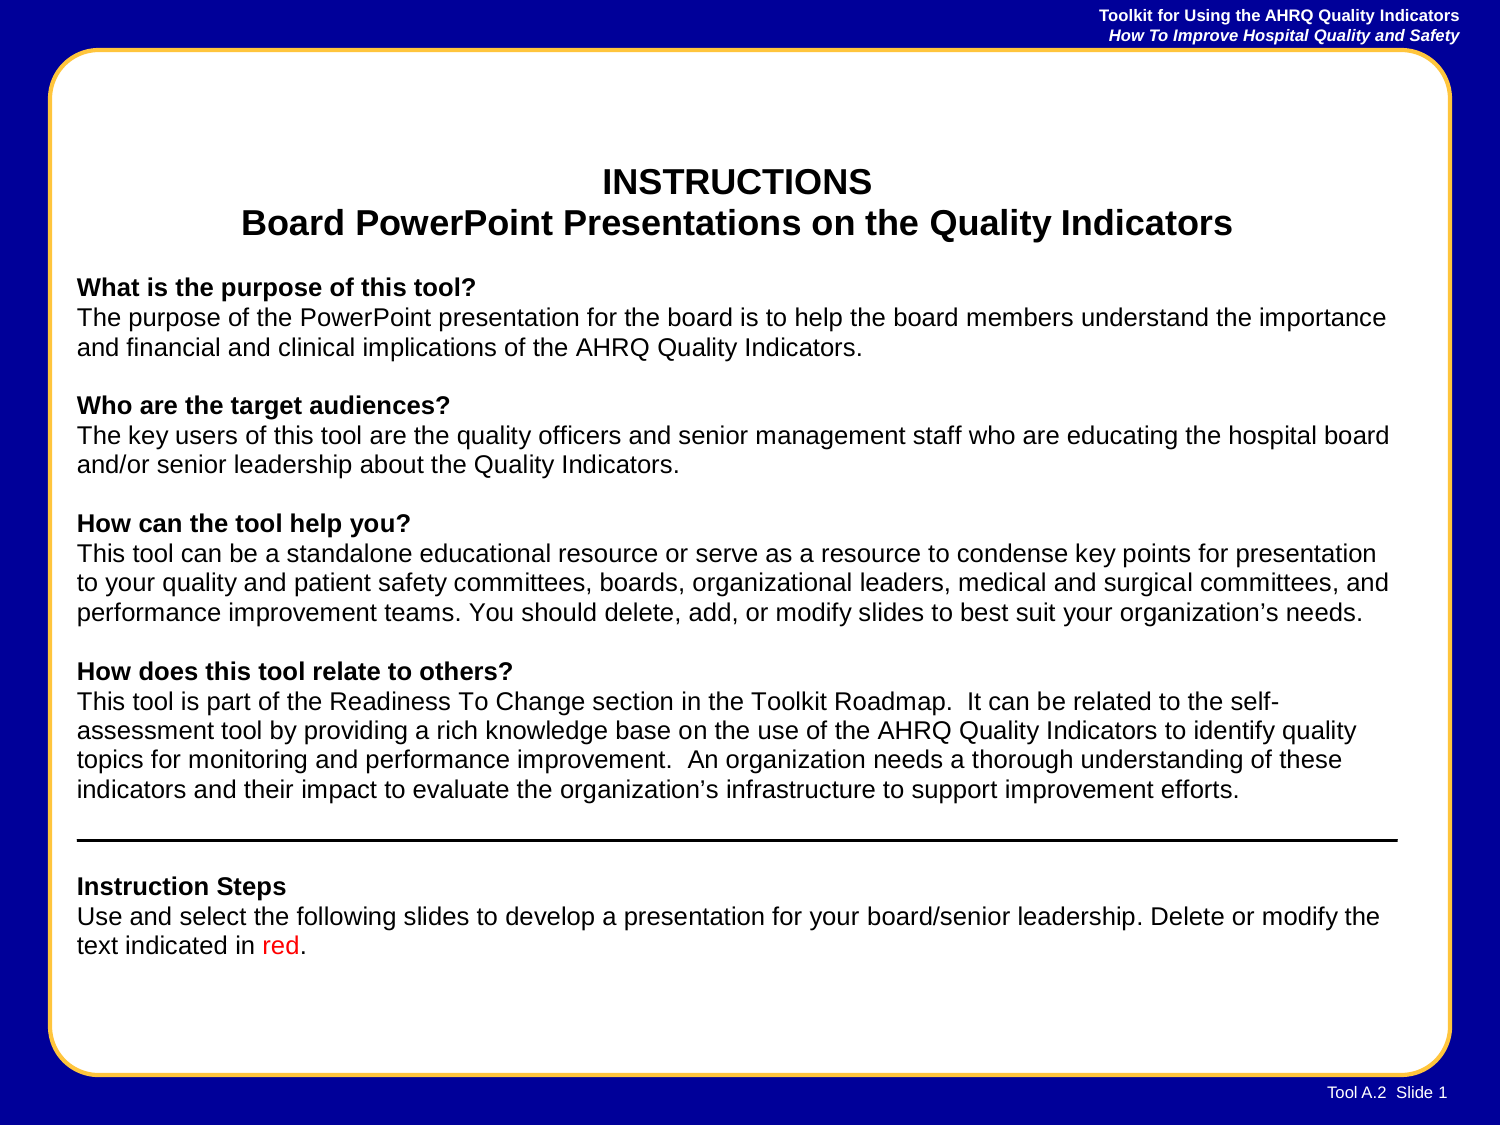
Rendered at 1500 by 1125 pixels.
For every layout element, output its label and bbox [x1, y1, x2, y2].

text_box [76, 160, 1398, 963]
